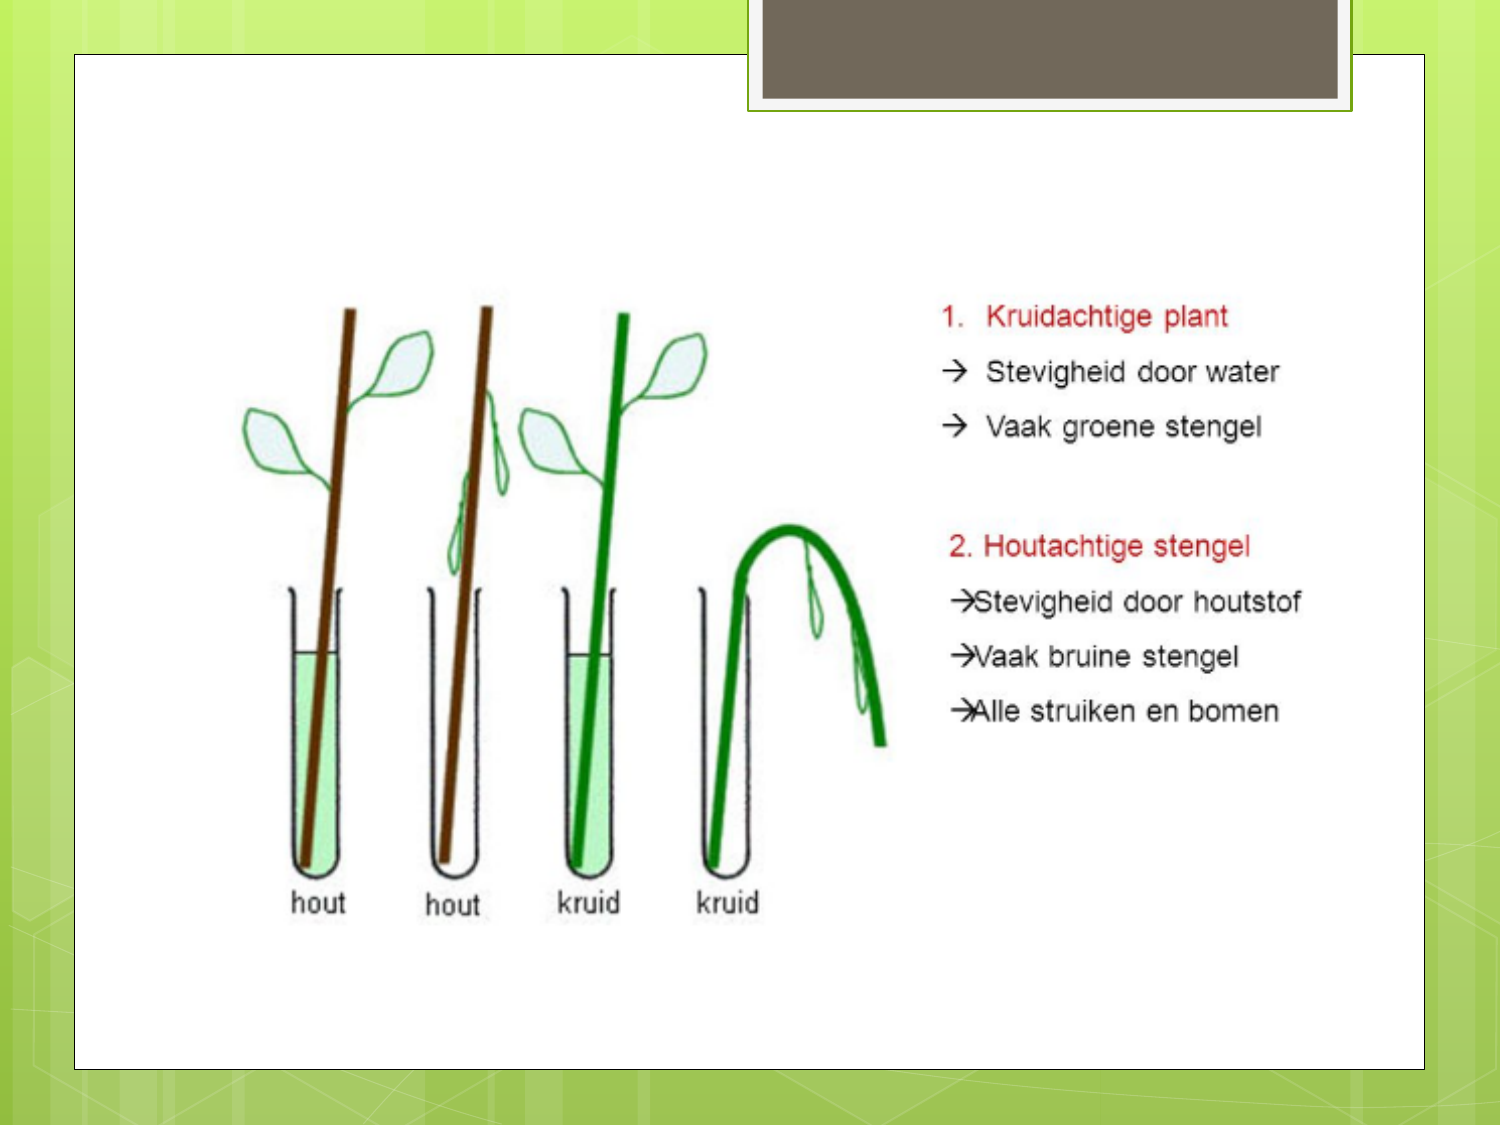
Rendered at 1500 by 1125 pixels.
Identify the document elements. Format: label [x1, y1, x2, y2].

list [206, 231, 1332, 965]
